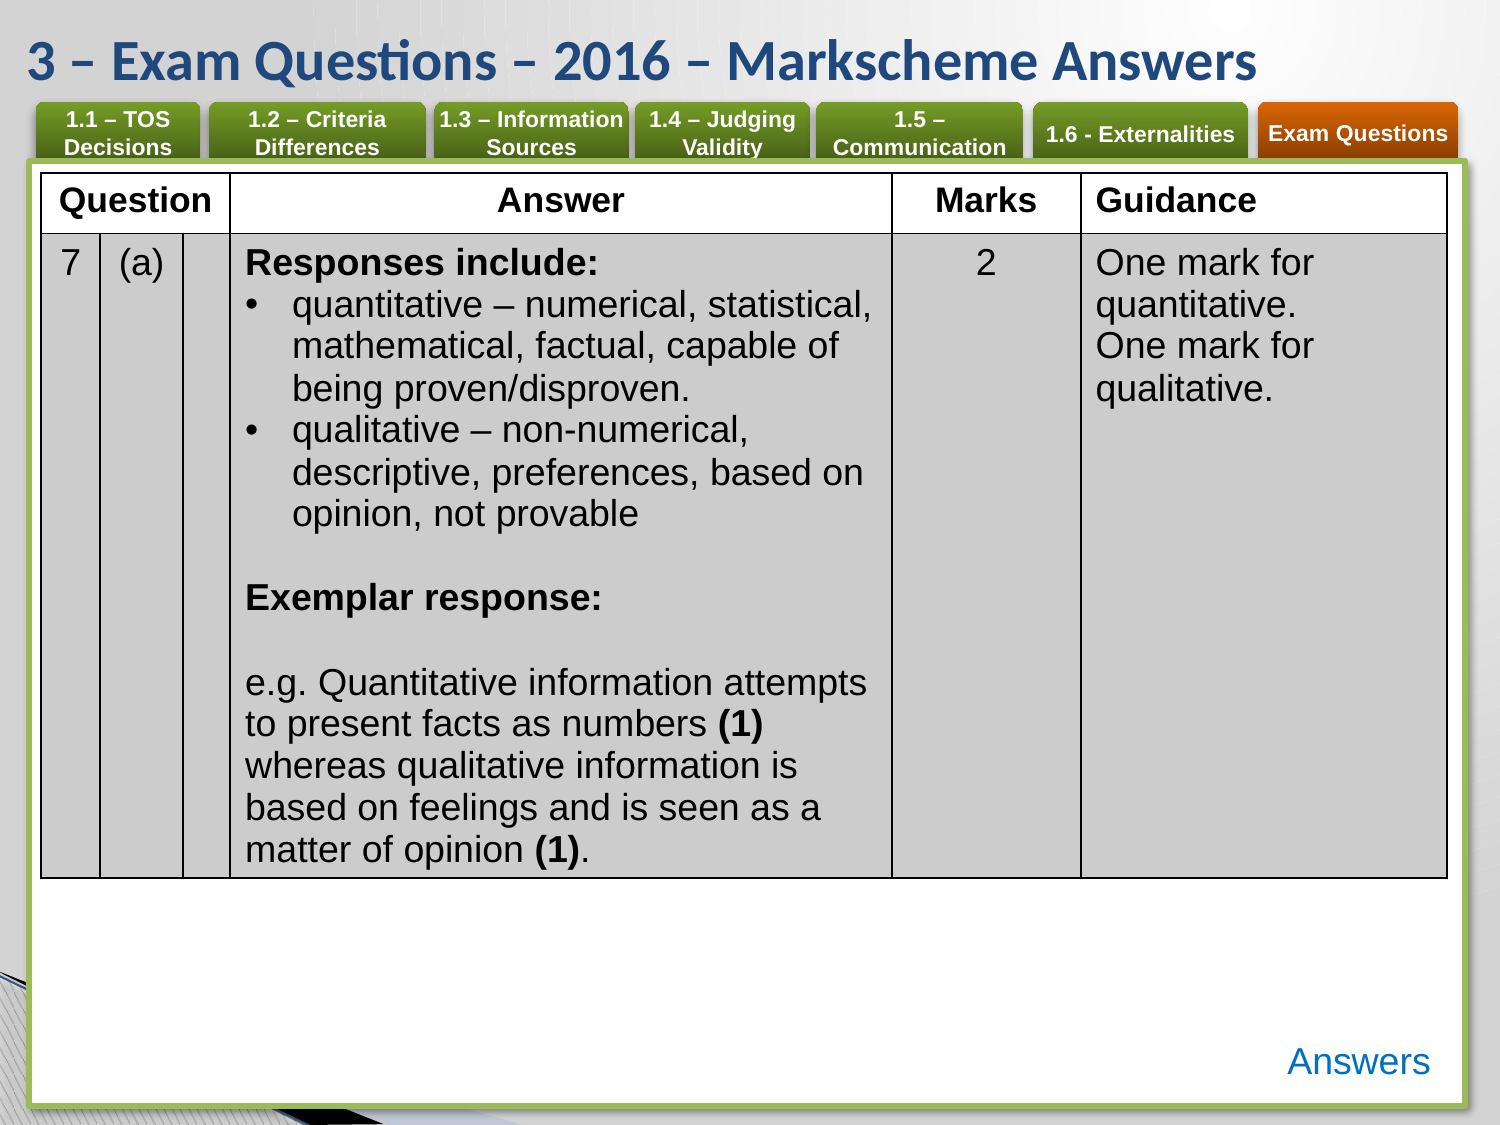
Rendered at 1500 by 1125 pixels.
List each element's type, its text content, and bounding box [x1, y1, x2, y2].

table_header Answer [231, 174, 891, 233]
picture [281, 1114, 303, 1125]
table_cell One mark for quantitative. One mark for qualitative. [1082, 234, 1446, 877]
table_header Guidance [1082, 174, 1446, 233]
table_cell (a) [101, 234, 182, 877]
table_cell 2 [893, 234, 1080, 877]
table_header Question [42, 174, 229, 233]
title 3 – Exam Questions – 2016 – Markscheme Answers [11, 11, 1465, 102]
table_header Marks [893, 174, 1080, 233]
table_cell [184, 234, 229, 877]
table_cell Responses include: quantitative – numerical, statistical, mathematical, factual, capable of being proven/disproven. qualitative – non-numerical, descriptive, preferences, based on opinion, not provable Exemplar response: e.g. Quantitative information attempts to present facts as numbers (1) whereas qualitative information is based on feelings and is seen as a matter of opinion (1). [231, 234, 891, 877]
text_box Answers [1272, 1029, 1446, 1090]
table_cell 7 [42, 234, 99, 877]
